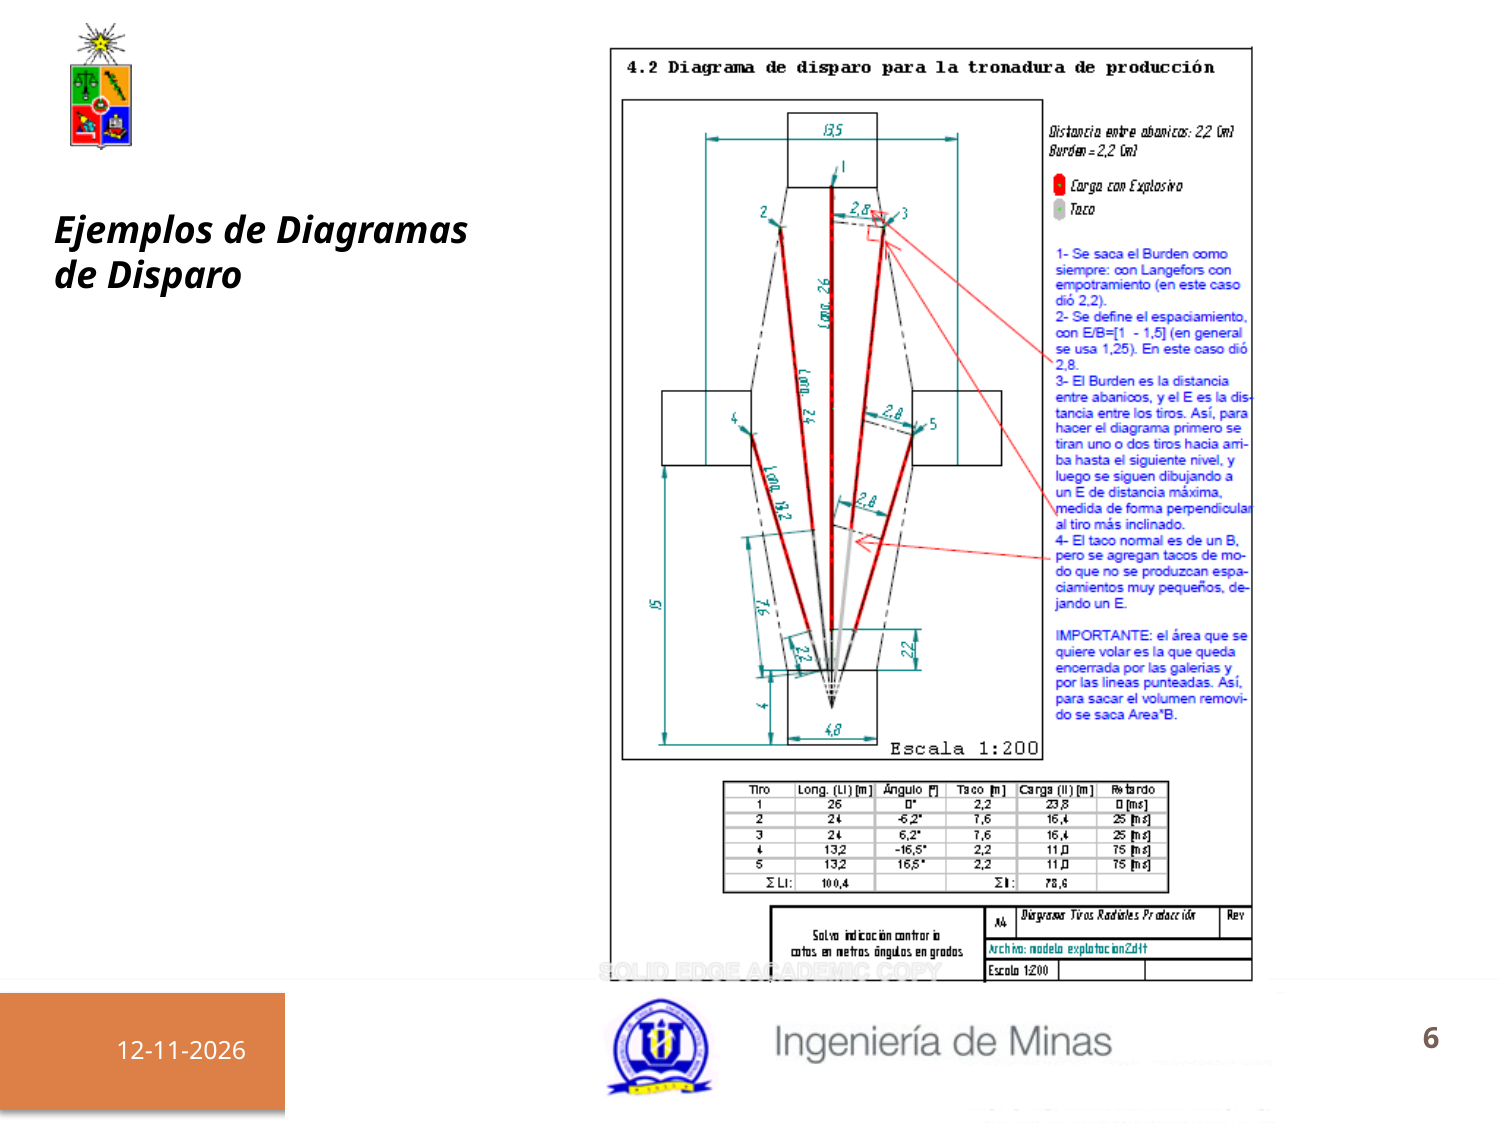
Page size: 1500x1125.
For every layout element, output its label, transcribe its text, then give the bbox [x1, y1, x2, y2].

text_box Ejemplos de Diagramas de Disparo [39, 199, 484, 304]
picture [69, 23, 132, 151]
picture [285, 34, 1500, 1125]
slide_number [12, 995, 279, 1108]
